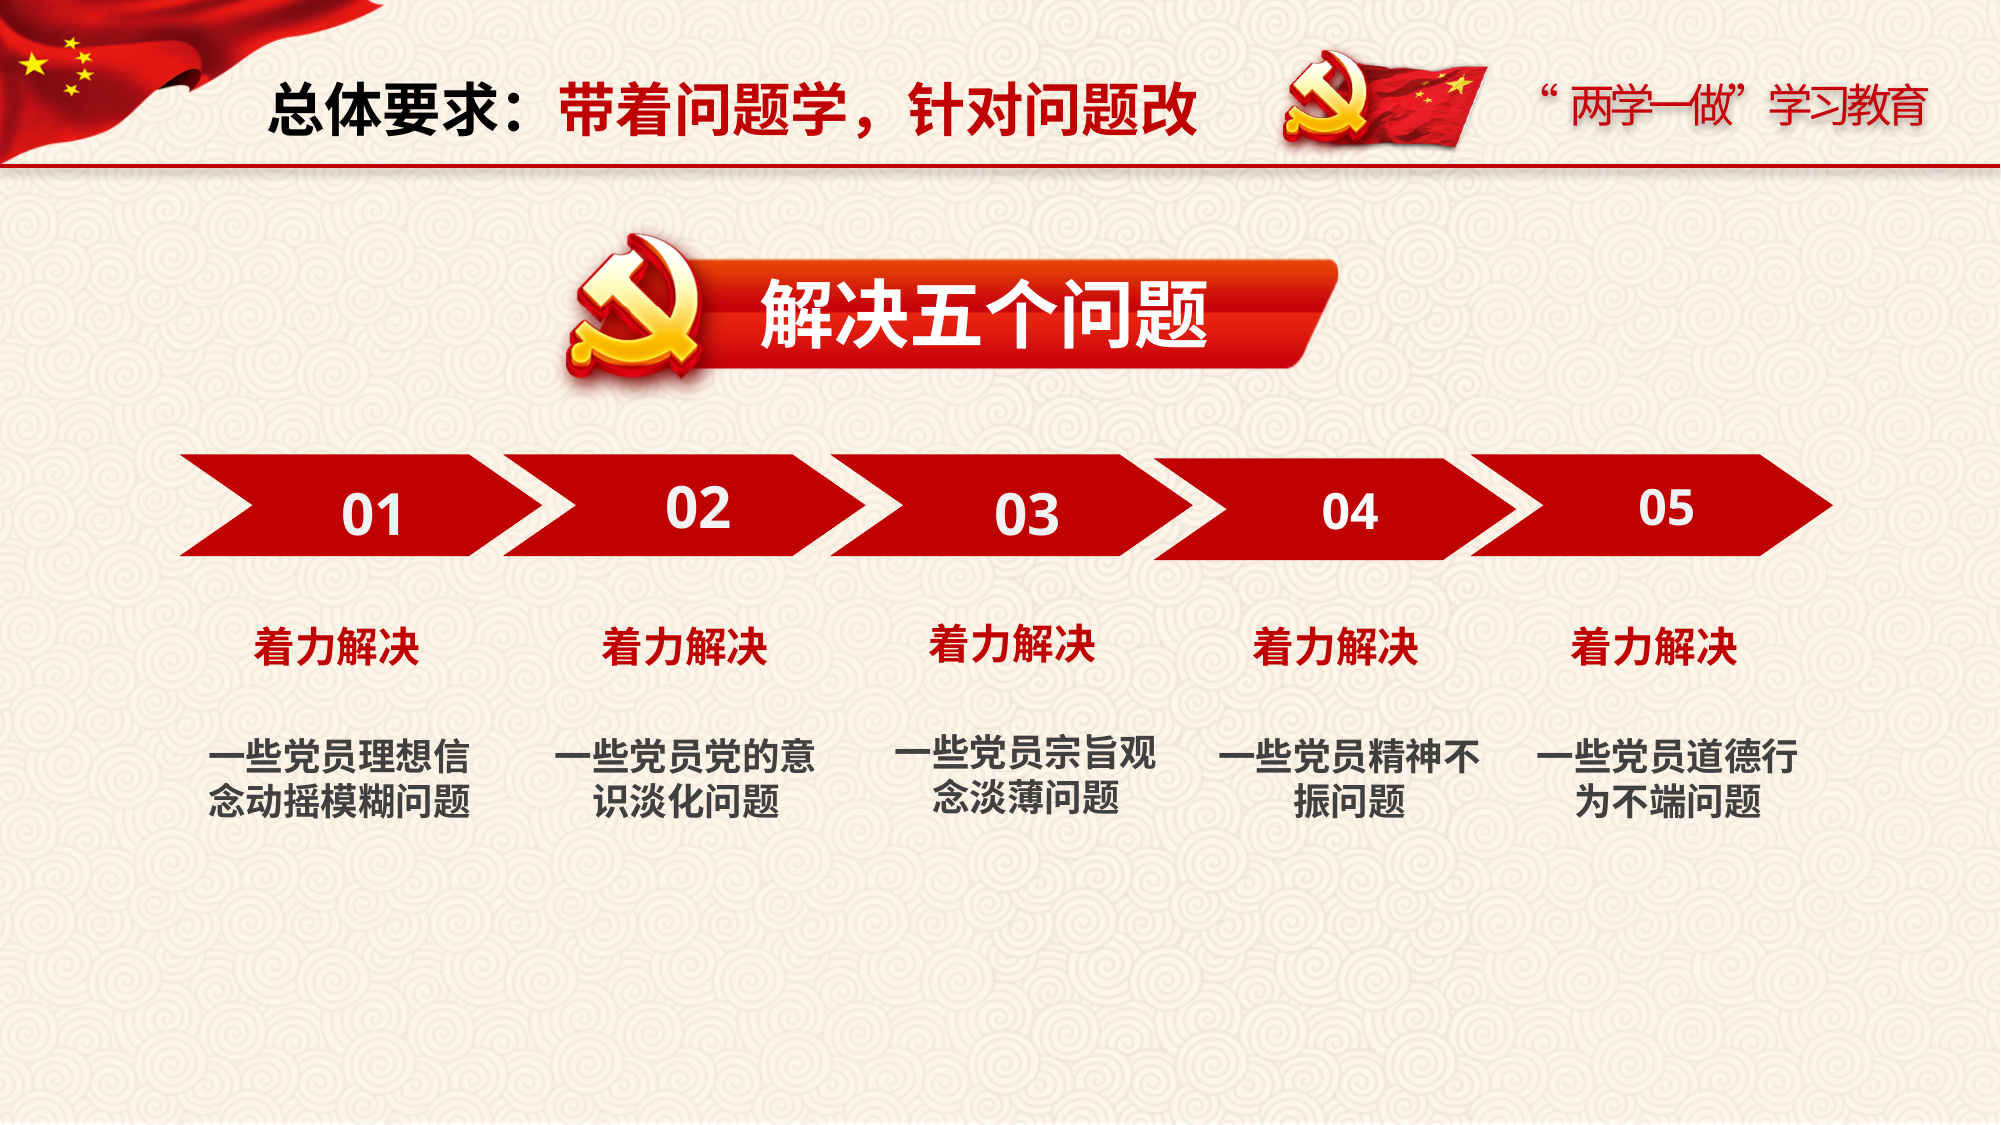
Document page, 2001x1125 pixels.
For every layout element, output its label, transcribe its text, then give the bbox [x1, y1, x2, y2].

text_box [524, 207, 1347, 406]
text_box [830, 454, 1193, 557]
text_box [1470, 454, 1834, 557]
text_box 着力解决 [1216, 613, 1456, 679]
text_box 着力解决 [1534, 613, 1774, 679]
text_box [543, 454, 830, 557]
text_box 着力解决 [217, 613, 457, 679]
text_box 一些党员精神不振问题 [1185, 725, 1503, 831]
text_box 一些党员理想信念动摇模糊问题 [175, 725, 504, 831]
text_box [179, 454, 543, 557]
text_box 着力解决 [892, 610, 1132, 676]
list 总体要求：带着问题学，针对问题改 [251, 73, 1223, 144]
picture [0, 0, 2001, 1125]
text_box 一些党员党的意识淡化问题 [522, 725, 851, 831]
text_box 一些党员宗旨观念淡薄问题 [862, 722, 1191, 827]
text_box 一些党员道德行为不端问题 [1503, 725, 1832, 831]
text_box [1154, 458, 1517, 560]
text_box 着力解决 [565, 613, 805, 679]
